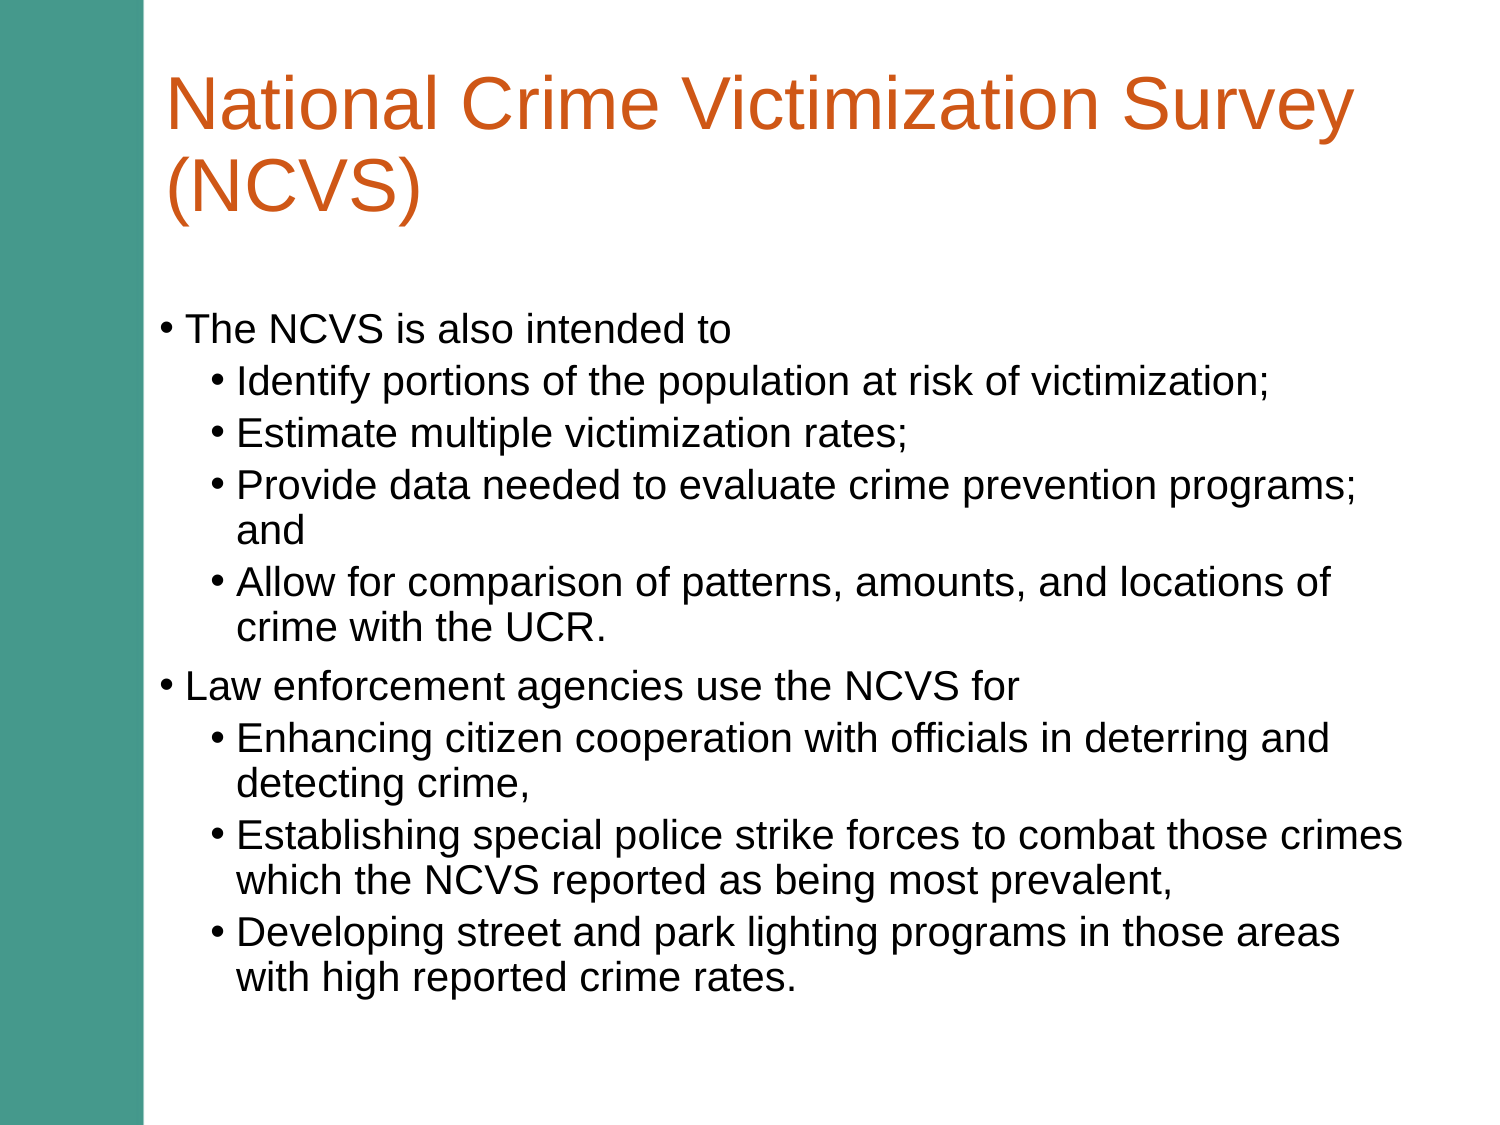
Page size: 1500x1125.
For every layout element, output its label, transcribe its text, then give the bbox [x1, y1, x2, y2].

picture [0, 0, 1500, 1125]
list The NCVS is also intended to Identify portions of the population at risk of victimization; Estimate multiple victimization rates; Provide data needed to evaluate crime prevention programs; and Allow for comparison of patterns, amounts, and locations of crime with the UCR. Law enforcement agencies use the NCVS for Enhancing citizen cooperation with officials in deterring and detecting crime, Establishing special police strike forces to combat those crimes which the NCVS reported as being most prevalent, Developing street and park lighting programs in those areas with high reported crime rates. [144, 299, 1438, 1014]
title National Crime Victimization Survey (NCVS) [150, 37, 1444, 255]
